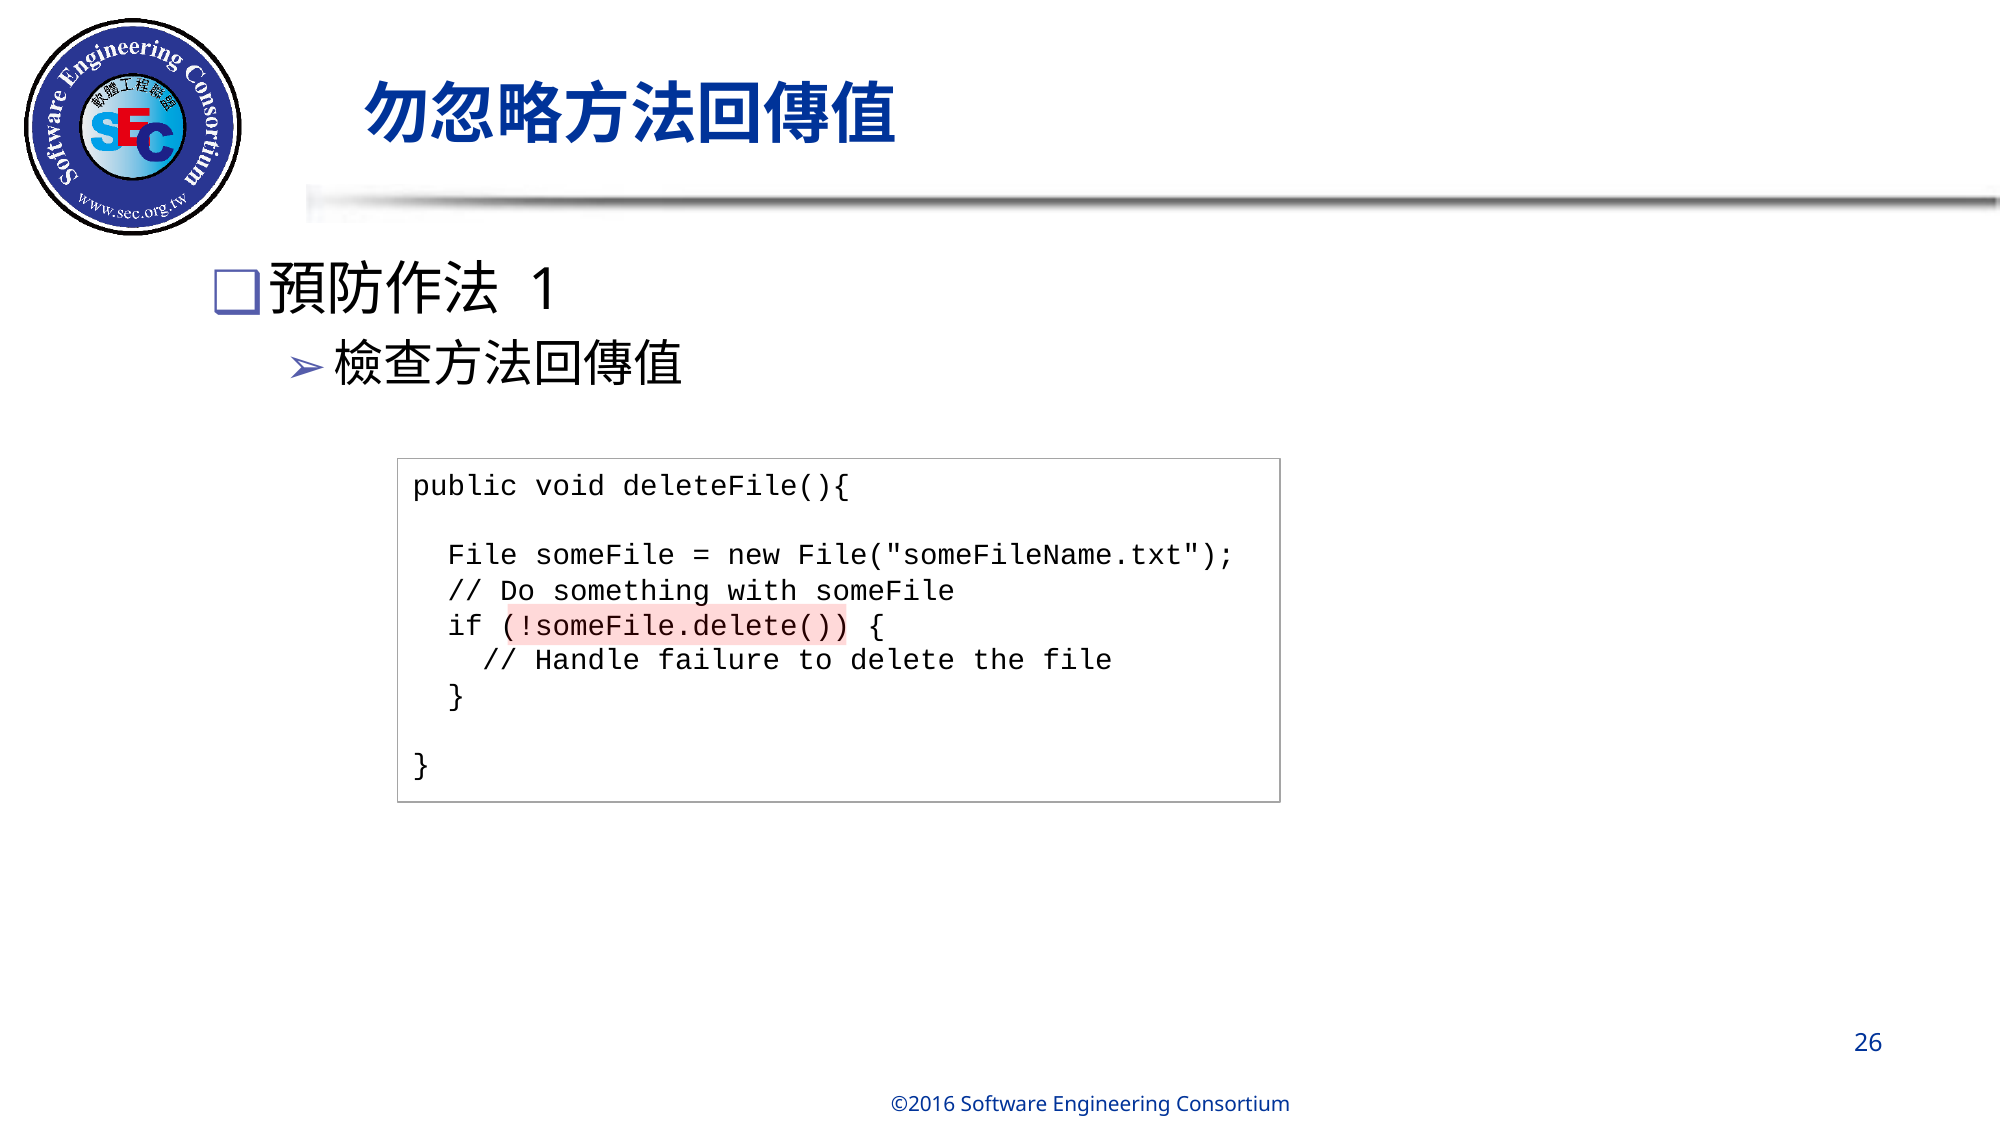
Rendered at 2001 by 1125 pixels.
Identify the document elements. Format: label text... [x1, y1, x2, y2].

picture [0, 0, 265, 259]
slide_number ‹#› [1481, 1019, 1898, 1094]
picture [306, 184, 2000, 223]
title 勿忽略方法回傳值 [348, 42, 2000, 179]
list 預防作法 1 檢查方法回傳值 [196, 243, 1898, 965]
text_box public void deleteFile(){ File someFile = new File("someFileName.txt"); // Do something with someFile if (!someFile.delete()) { // Handle failure to delete the file } } [397, 458, 1281, 802]
text_box [507, 603, 847, 646]
